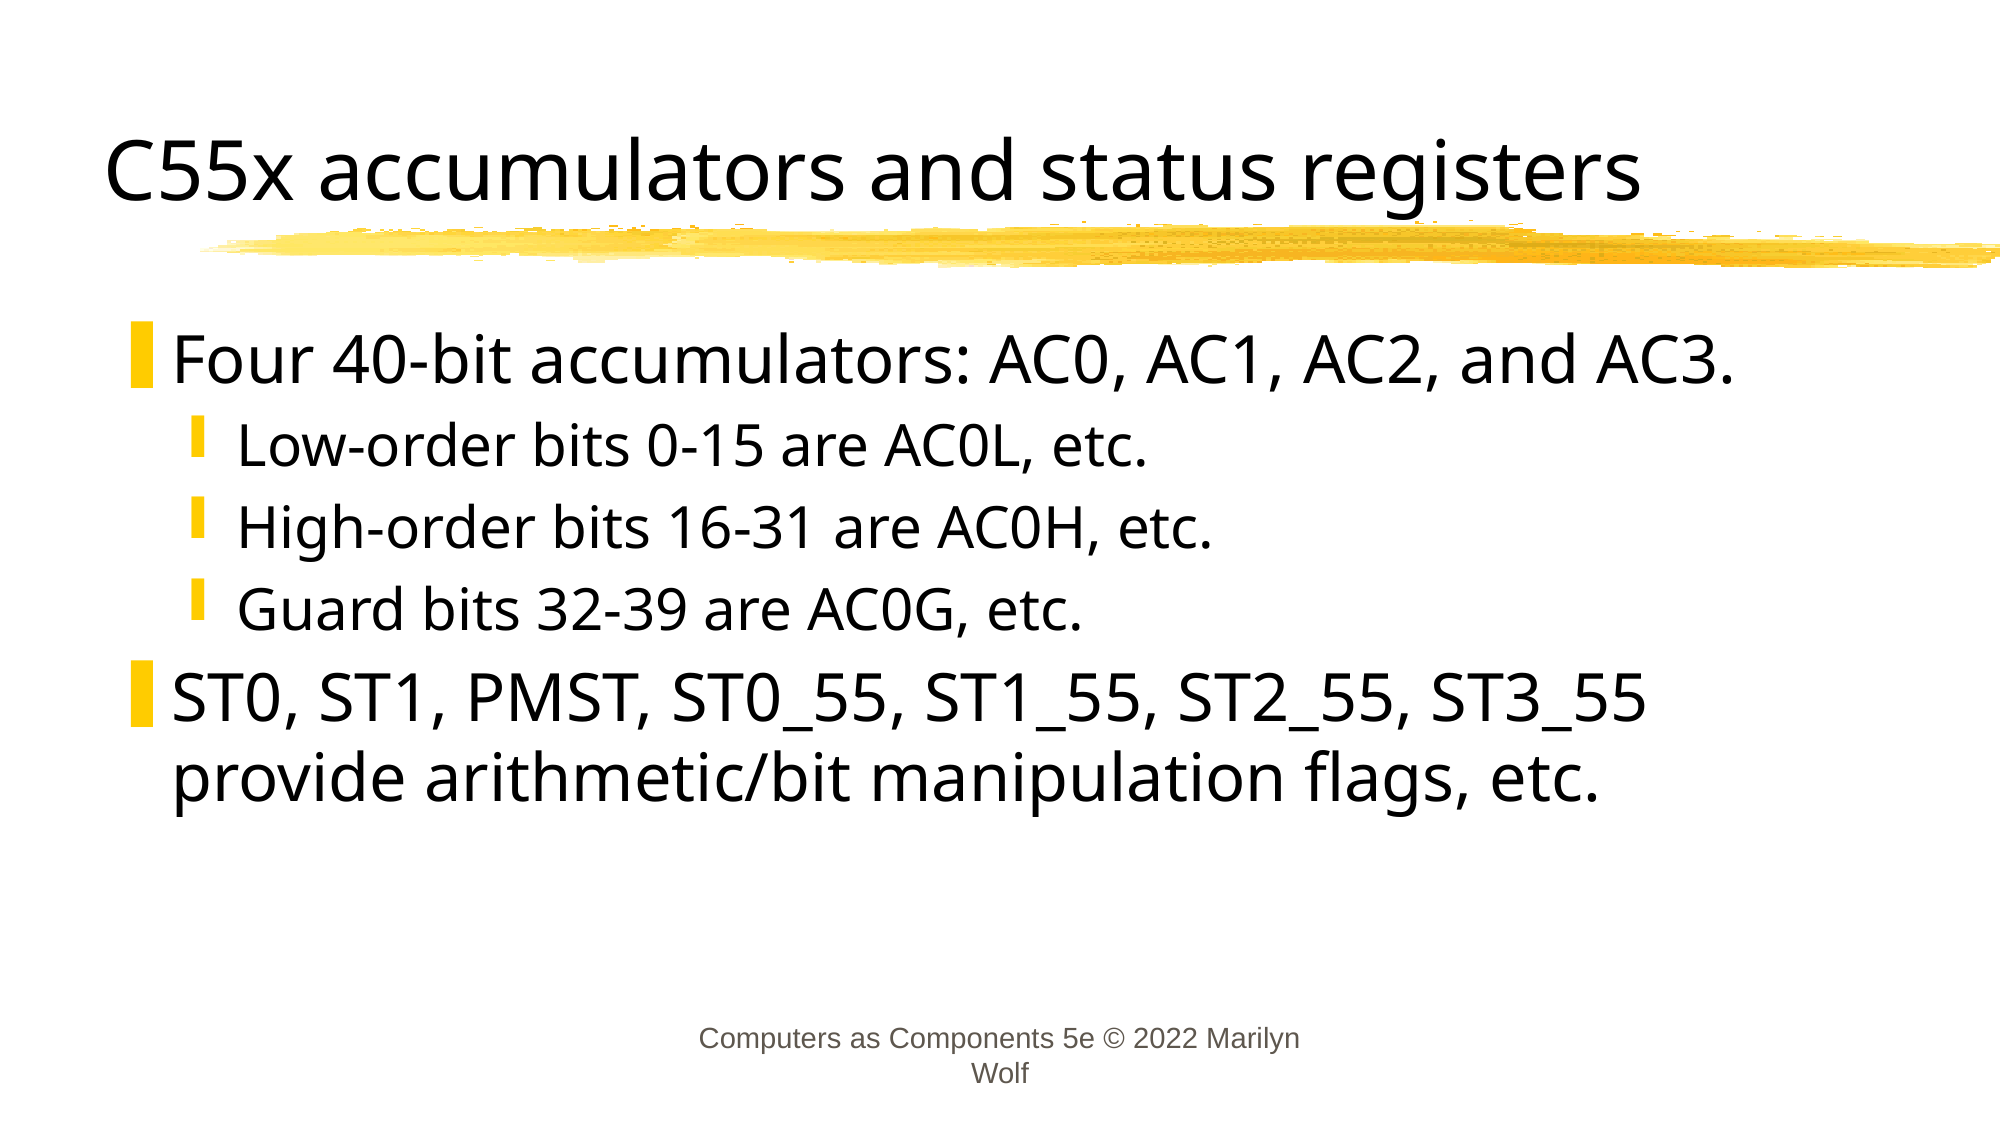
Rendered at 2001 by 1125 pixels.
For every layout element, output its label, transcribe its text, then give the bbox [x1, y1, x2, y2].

list Four 40-bit accumulators: AC0, AC1, AC2, and AC3. Low-order bits 0-15 are AC0L, etc. High-order bits 16-31 are AC0H, etc. Guard bits 32-39 are AC0G, etc. ST0, ST1, PMST, ST0_55, ST1_55, ST2_55, ST3_55 provide arithmetic/bit manipulation flags, etc. [99, 309, 1890, 994]
footer Computers as Components 5e © 2022 Marilyn Wolf [683, 1021, 1317, 1098]
title C55x accumulators and status registers [88, 37, 1790, 226]
picture [200, 215, 2000, 279]
